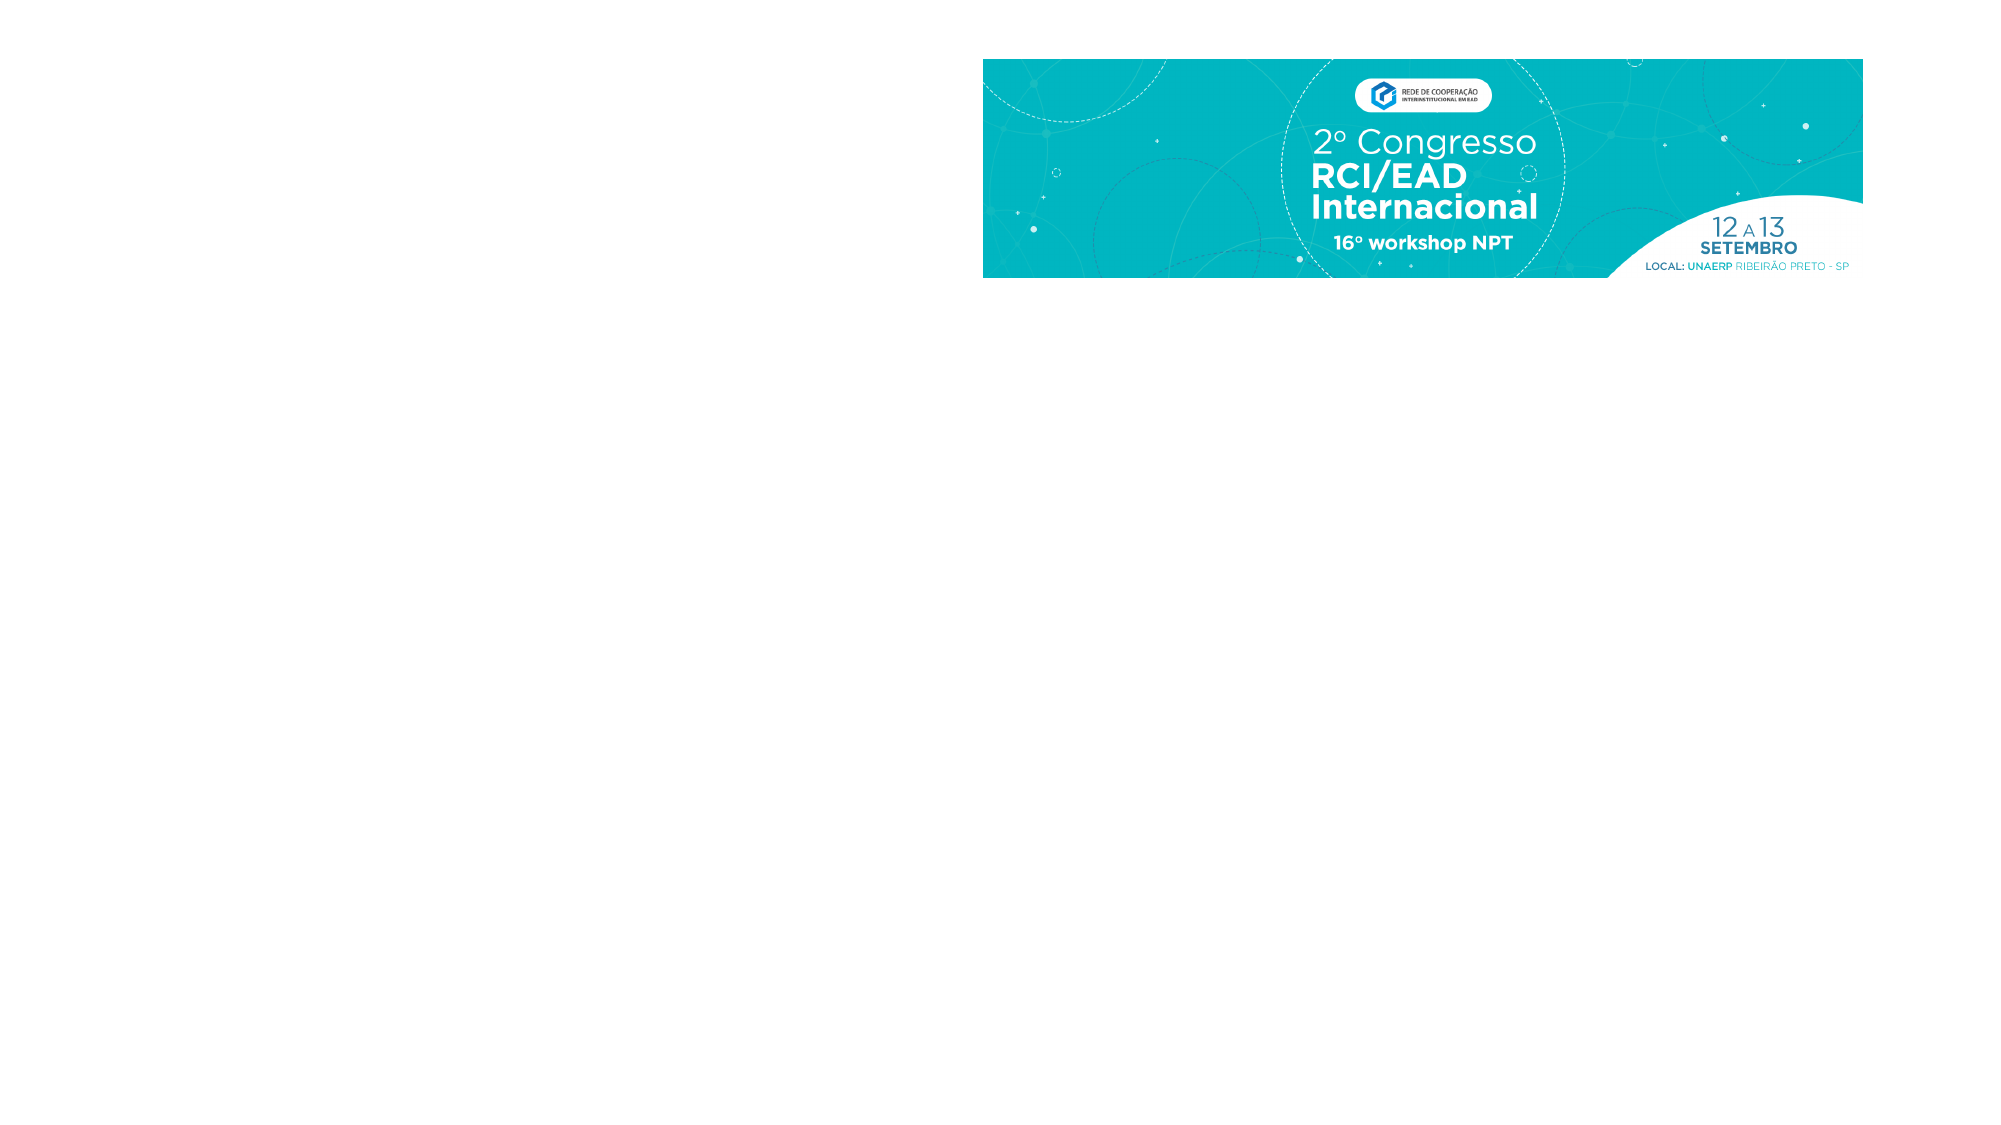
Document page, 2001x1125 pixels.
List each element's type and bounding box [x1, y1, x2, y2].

picture [983, 59, 1863, 278]
